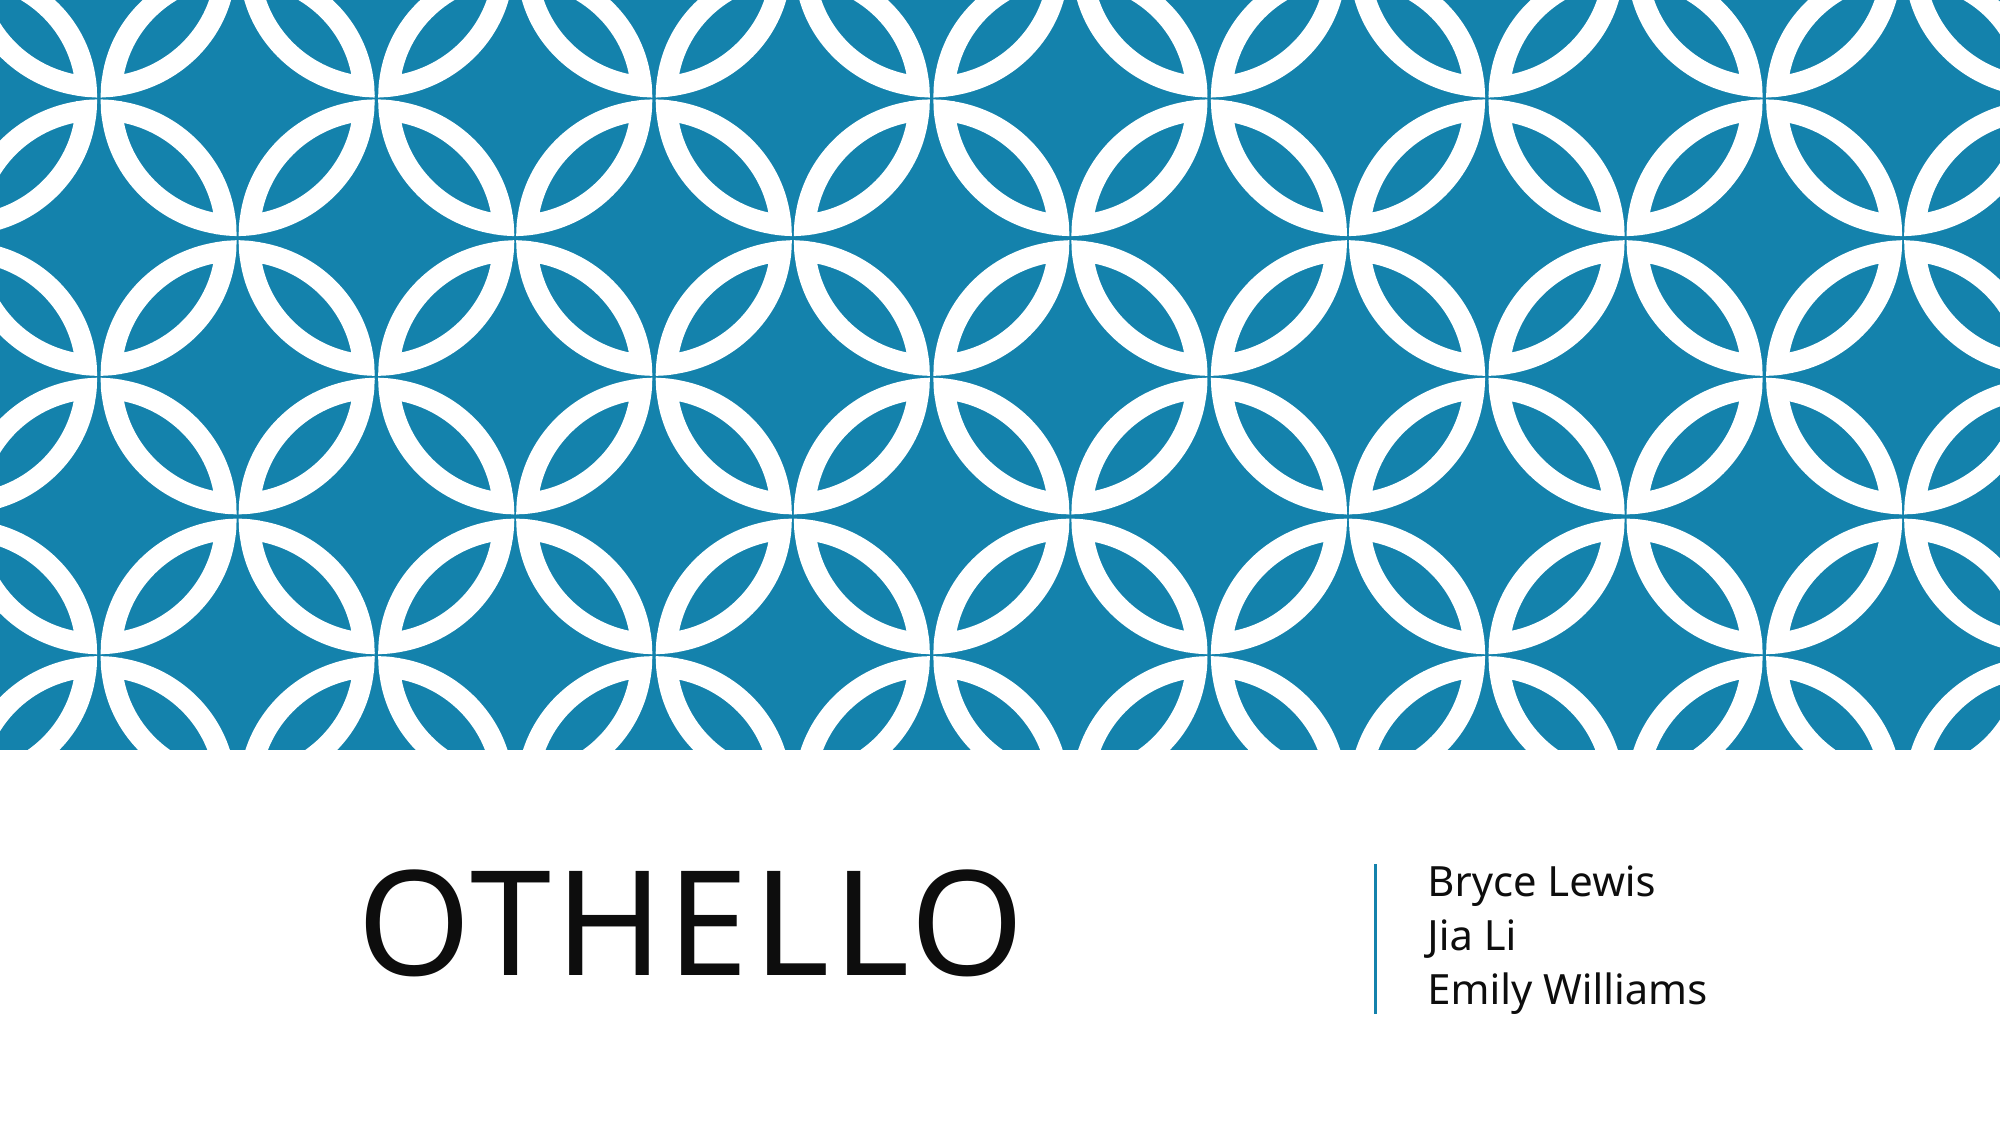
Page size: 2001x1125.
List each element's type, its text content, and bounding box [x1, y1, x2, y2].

subtitle Bryce Lewis Jia Li Emily Williams [1412, 813, 1938, 1054]
title Othello [75, 813, 1350, 1054]
